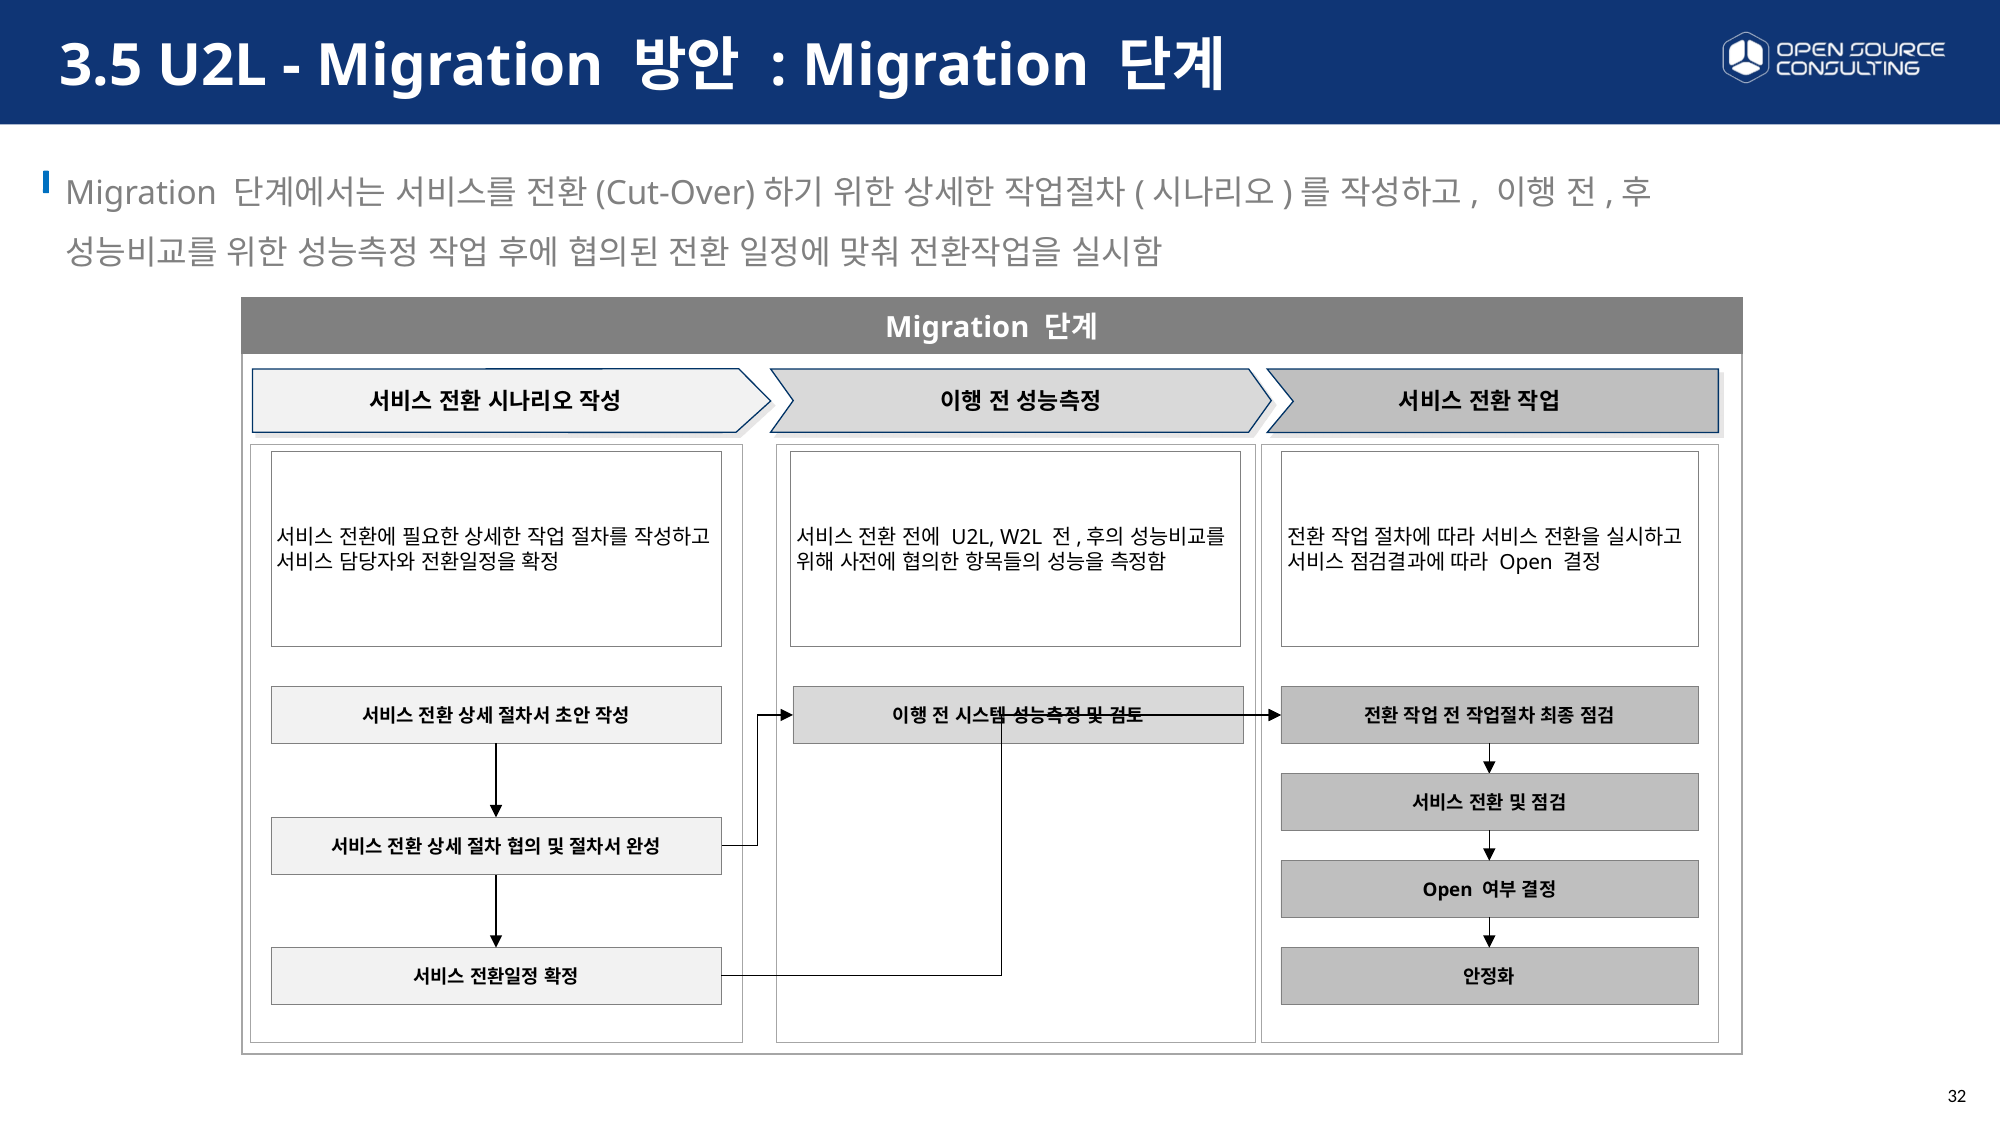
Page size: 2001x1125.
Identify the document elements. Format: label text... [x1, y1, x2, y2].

text_box 이행 전 시스템 성능측정 및 검토 [792, 686, 1244, 715]
list Migration 단계에서는 서비스를 전환(Cut-Over)하기 위한 상세한 작업절차(시나리오)를 작성하고, 이행 전,후 성능비교를 위한 성능측정 작업 후에 협의된 전환 일정에 맞춰 전환작업을 실시함 [50, 144, 1742, 402]
text_box 서비스 전환일정 확정 [270, 947, 722, 1005]
text_box 전환 작업 전 작업절차 최종 점검 [1280, 686, 1698, 744]
text_box 서비스 전환 상세 절차서 초안 작성 [270, 686, 722, 744]
text_box [241, 402, 1742, 1054]
text_box [1267, 402, 1719, 433]
text_box [250, 444, 742, 1043]
text_box 안정화 [1280, 947, 1698, 1005]
text_box 전환 작업 절차에 따라 서비스 전환을 실시하고 서비스 점검결과에 따라 Open 결정 [1281, 450, 1698, 647]
text_box [252, 402, 770, 433]
picture [1707, 18, 1957, 97]
text_box 서비스 전환 및 점검 [1281, 773, 1698, 831]
text_box Open 여부 결정 [1281, 860, 1698, 918]
text_box 서비스 전환 상세 절차 협의 및 절차서 완성 [270, 817, 721, 874]
text_box [770, 402, 1271, 433]
title 3.5 U2L - Migration 방안 : Migration 단계 [44, 0, 1570, 125]
text_box 서비스 전환 시나리오 작성 [354, 402, 638, 422]
text_box [776, 444, 1255, 714]
text_box [776, 976, 1255, 1043]
text_box 서비스 전환에 필요한 상세한 작업 절차를 작성하고 서비스 담당자와 전환일정을 확정 [270, 450, 722, 647]
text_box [721, 715, 1281, 976]
text_box 서비스 전환 작업 [1384, 402, 1576, 422]
text_box 이행 전 성능측정 [925, 402, 1117, 422]
text_box 서비스 전환 전에 U2L, W2L 전,후의 성능비교를 위해 사전에 협의한 항목들의 성능을 측정함 [790, 450, 1241, 647]
text_box [1260, 444, 1719, 1043]
